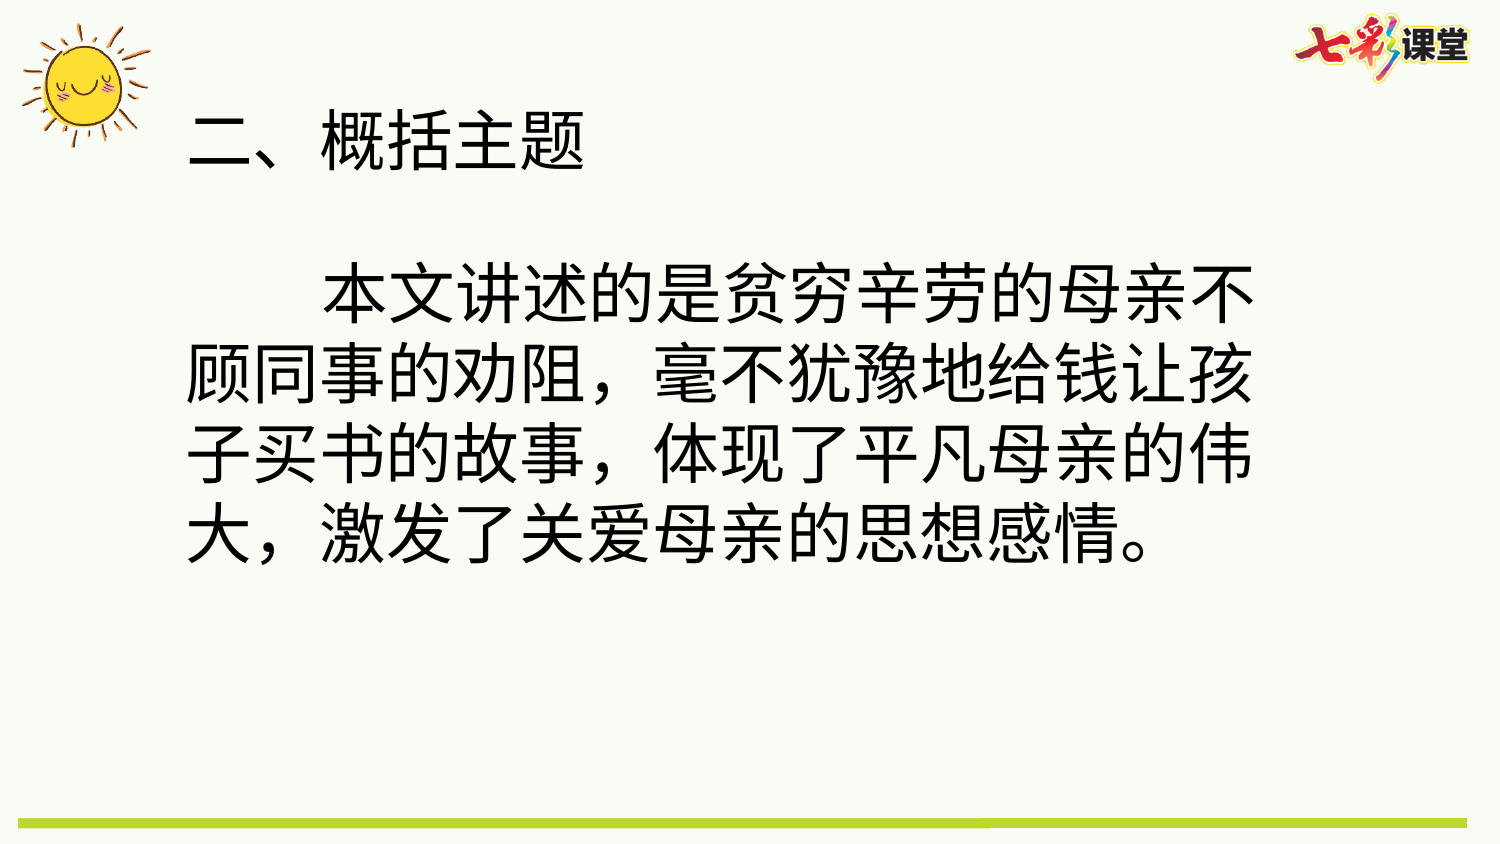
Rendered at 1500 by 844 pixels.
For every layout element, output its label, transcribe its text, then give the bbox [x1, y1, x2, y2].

text_box 本文讲述的是贫穷辛劳的母亲不顾同事的劝阻，毫不犹豫地给钱让孩子买书的故事，体现了平凡母亲的伟大，激发了关爱母亲的思想感情。 [171, 244, 1294, 580]
picture [0, 0, 173, 172]
text_box 二、概括主题 [171, 91, 609, 186]
picture [1291, 9, 1472, 87]
picture [18, 771, 1467, 844]
